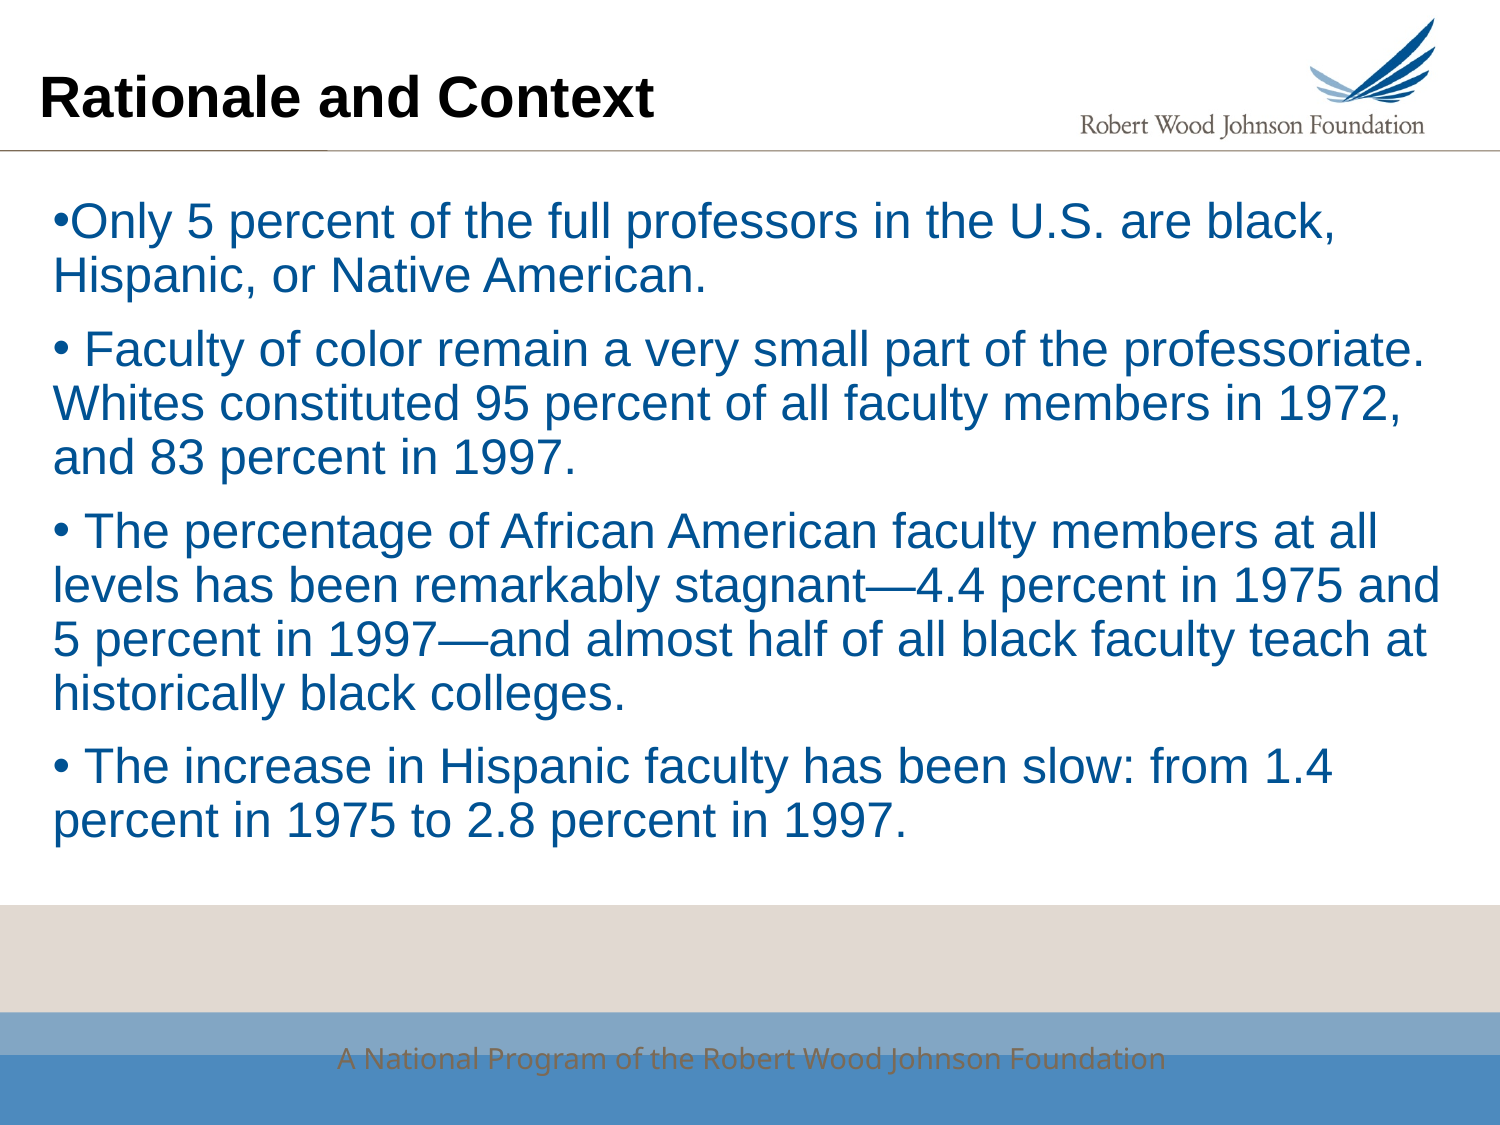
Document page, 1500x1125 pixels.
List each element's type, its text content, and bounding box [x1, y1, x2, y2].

list Only 5 percent of the full professors in the U.S. are black, Hispanic, or Native American. Faculty of color remain a very small part of the professoriate. Whites constituted 95 percent of all faculty members in 1972, and 83 percent in 1997. The percentage of African American faculty members at all levels has been remarkably stagnant—4.4 percent in 1975 and 5 percent in 1997—and almost half of all black faculty teach at historically black colleges. The increase in Hispanic faculty has been slow: from 1.4 percent in 1975 to 2.8 percent in 1997. [37, 187, 1463, 988]
picture [1076, 15, 1438, 142]
title Rationale and Context [24, 24, 992, 137]
